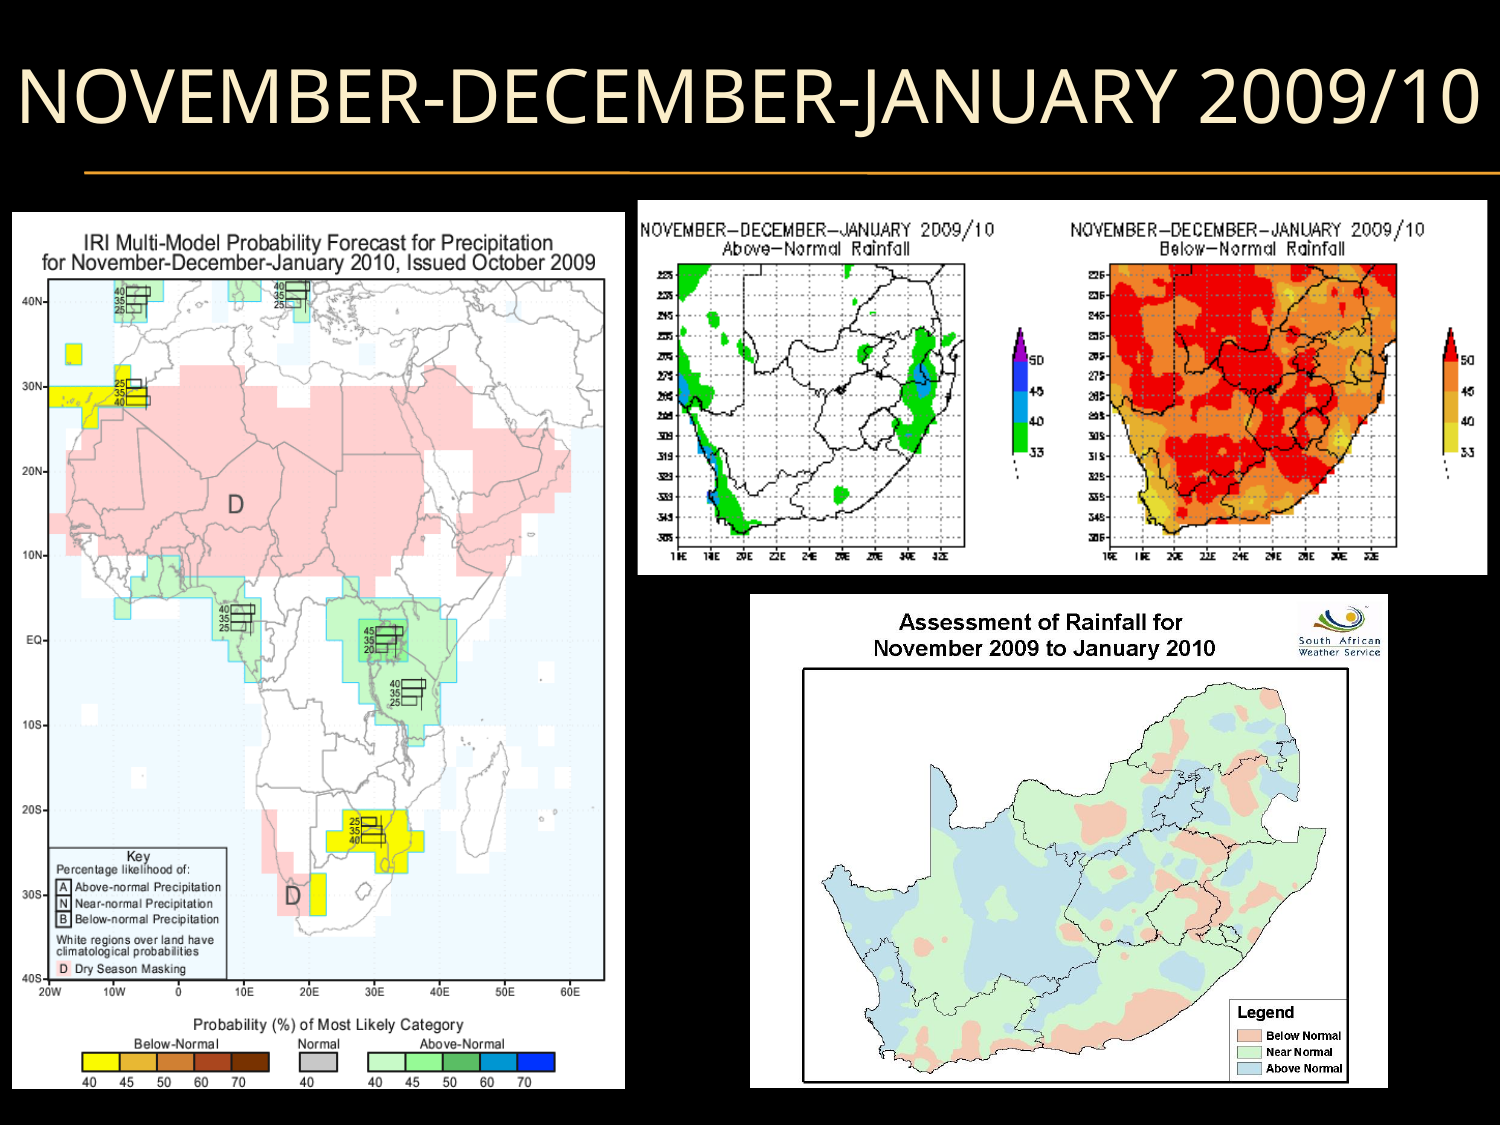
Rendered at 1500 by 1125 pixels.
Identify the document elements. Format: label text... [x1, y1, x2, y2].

picture [749, 594, 1388, 1088]
picture [637, 199, 1488, 576]
picture [12, 212, 626, 1090]
title November-DECEMBER-January 2009/10 [0, 24, 1500, 163]
